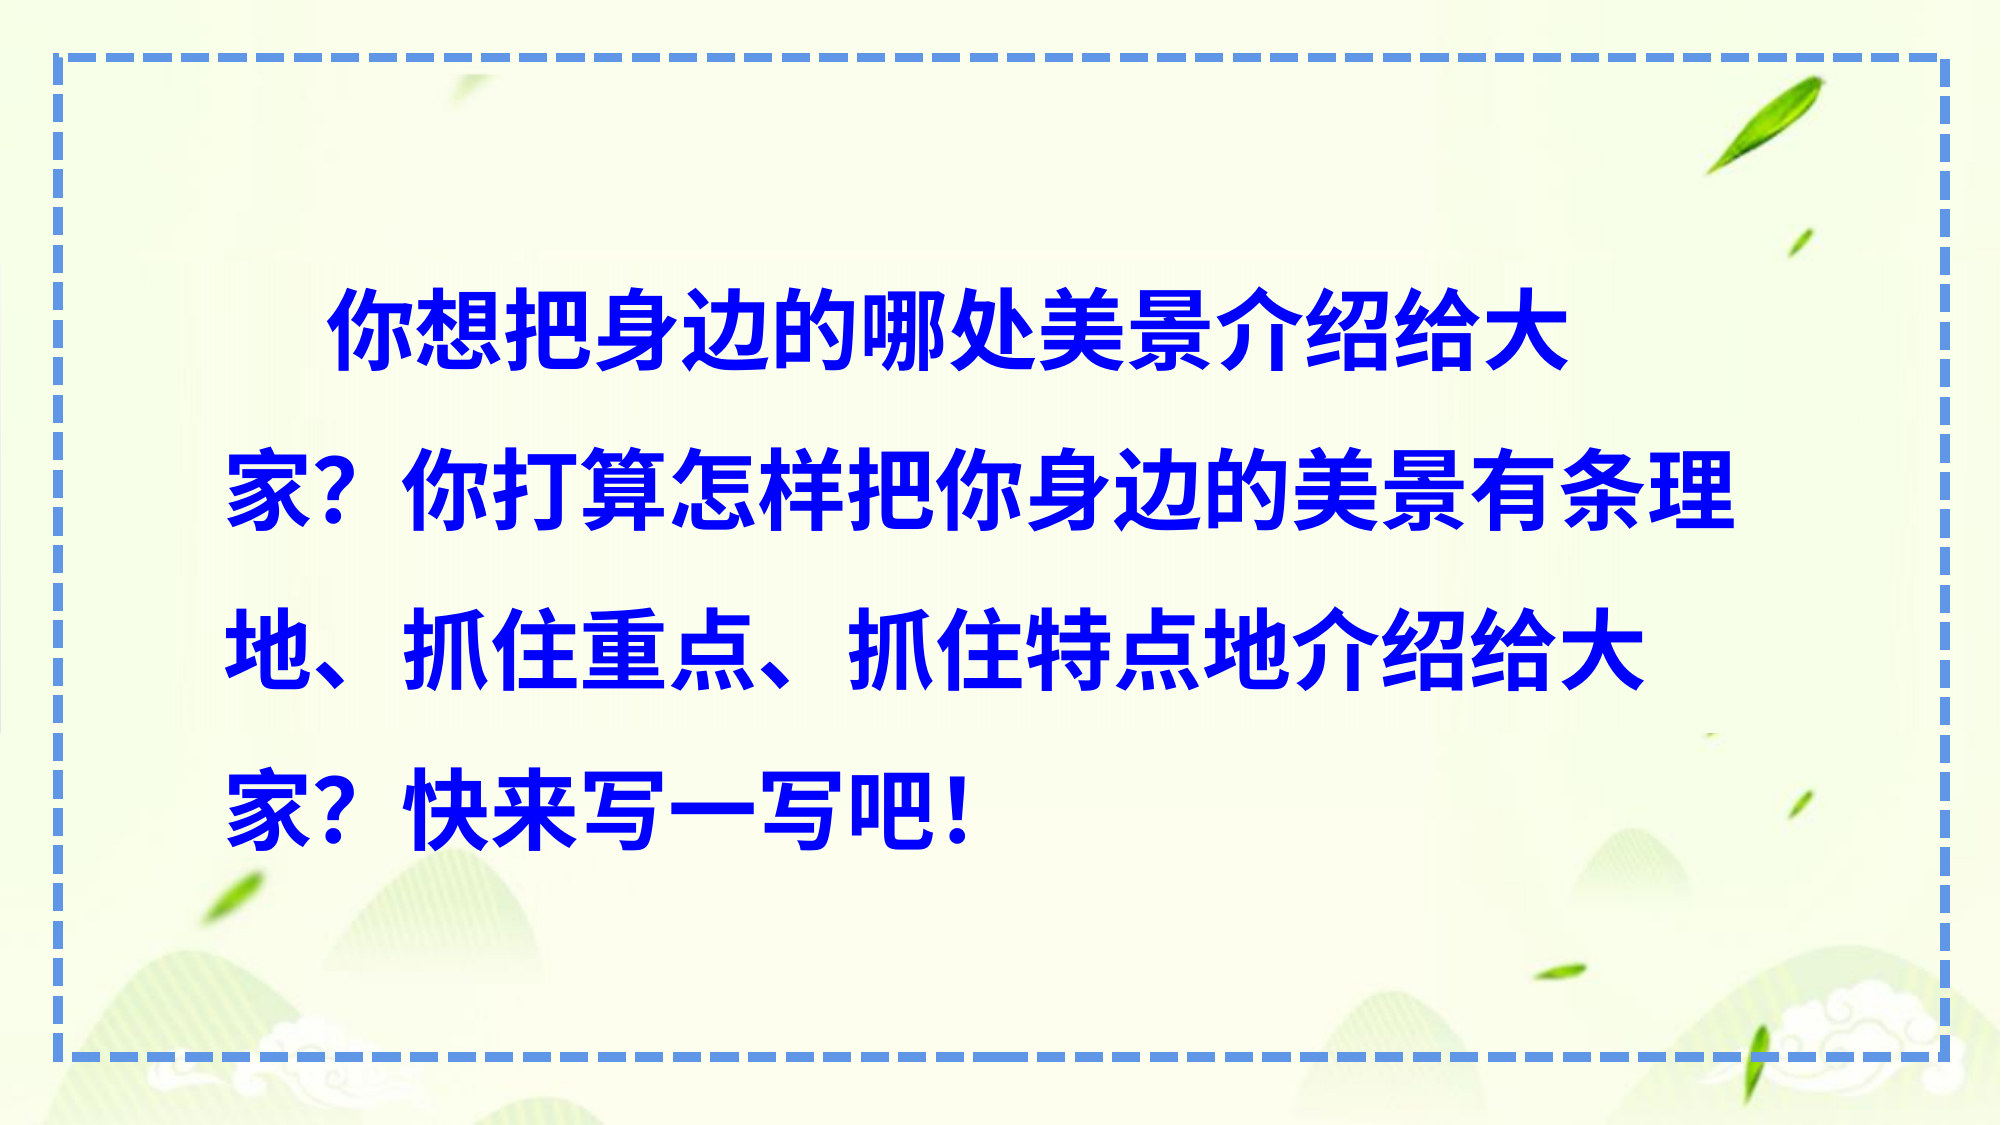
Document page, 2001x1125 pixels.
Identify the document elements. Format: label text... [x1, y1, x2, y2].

picture [0, 0, 2001, 1125]
text_box 你想把身边的哪处美景介绍给大家？你打算怎样把你身边的美景有条理地、抓住重点、抓住特点地介绍给大家？快来写一写吧！ [208, 213, 1753, 869]
